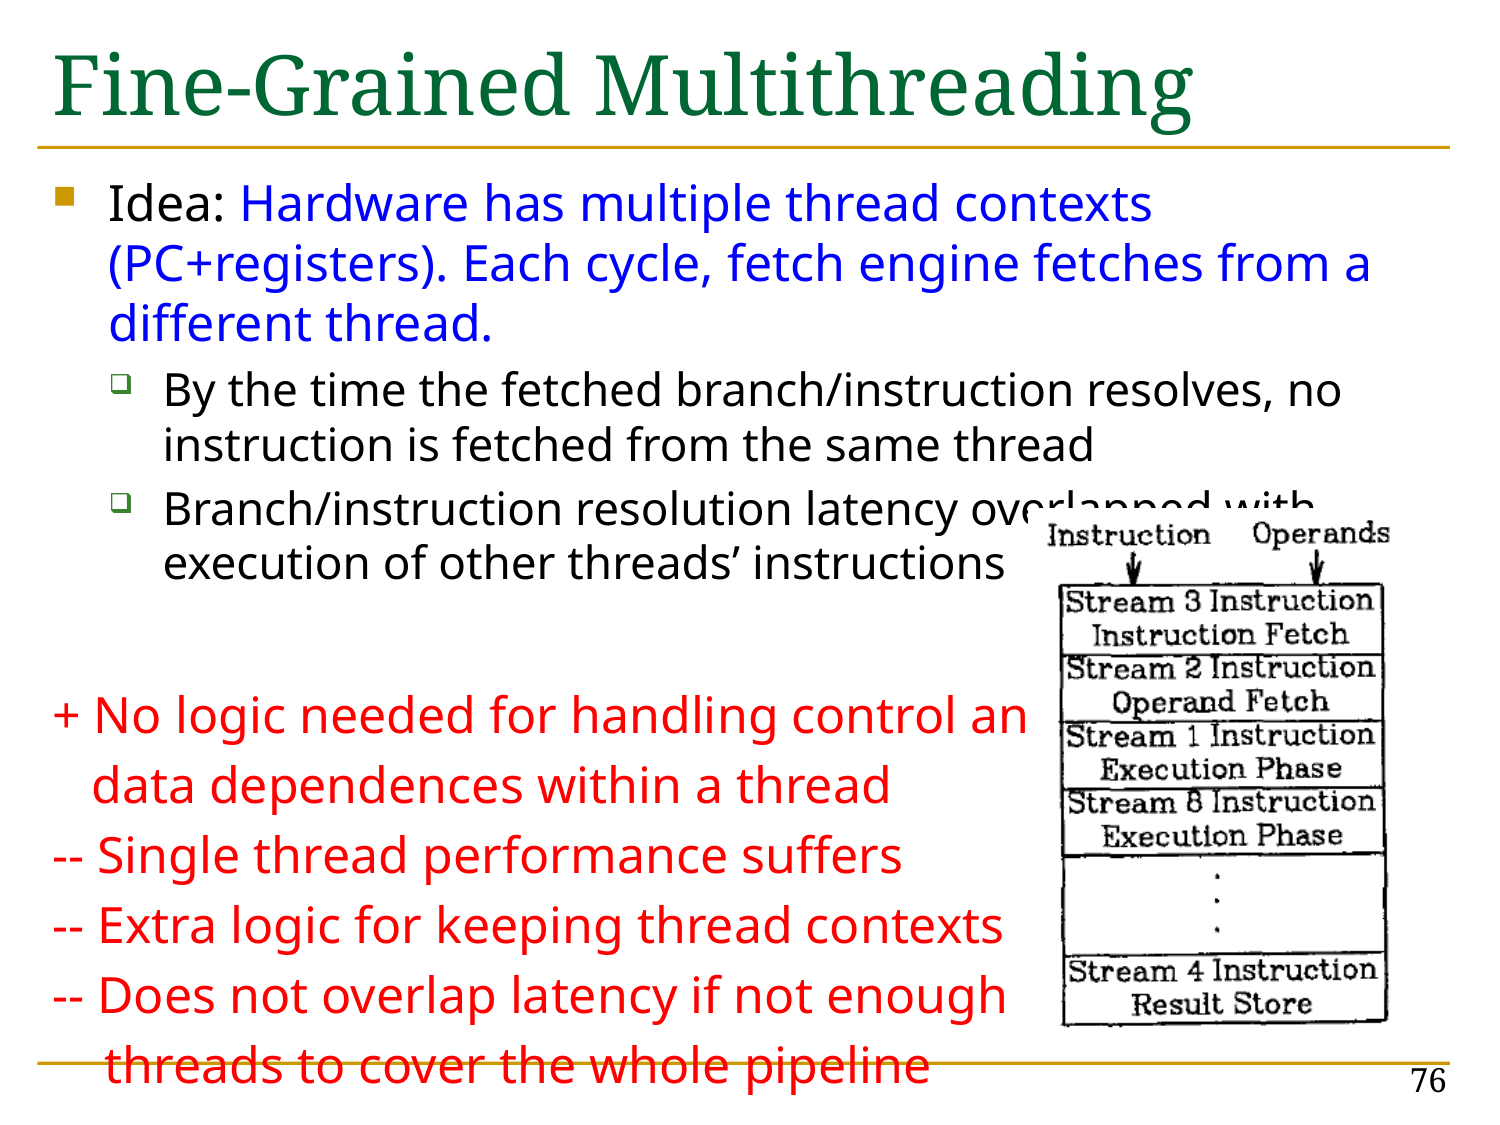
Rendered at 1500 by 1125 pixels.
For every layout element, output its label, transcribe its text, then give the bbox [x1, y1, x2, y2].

title Fine-Grained Multithreading [37, 24, 1450, 163]
slide_number 76 [1111, 1036, 1462, 1112]
picture [1028, 508, 1419, 1037]
list Idea: Hardware has multiple thread contexts (PC+registers). Each cycle, fetch engine fetches from a different thread. By the time the fetched branch/instruction resolves, no instruction is fetched from the same thread Branch/instruction resolution latency overlapped with execution of other threads’ instructions + No logic needed for handling control and data dependences within a thread -- Single thread performance suffers -- Extra logic for keeping thread contexts -- Does not overlap latency if not enough threads to cover the whole pipeline [37, 163, 1500, 1016]
